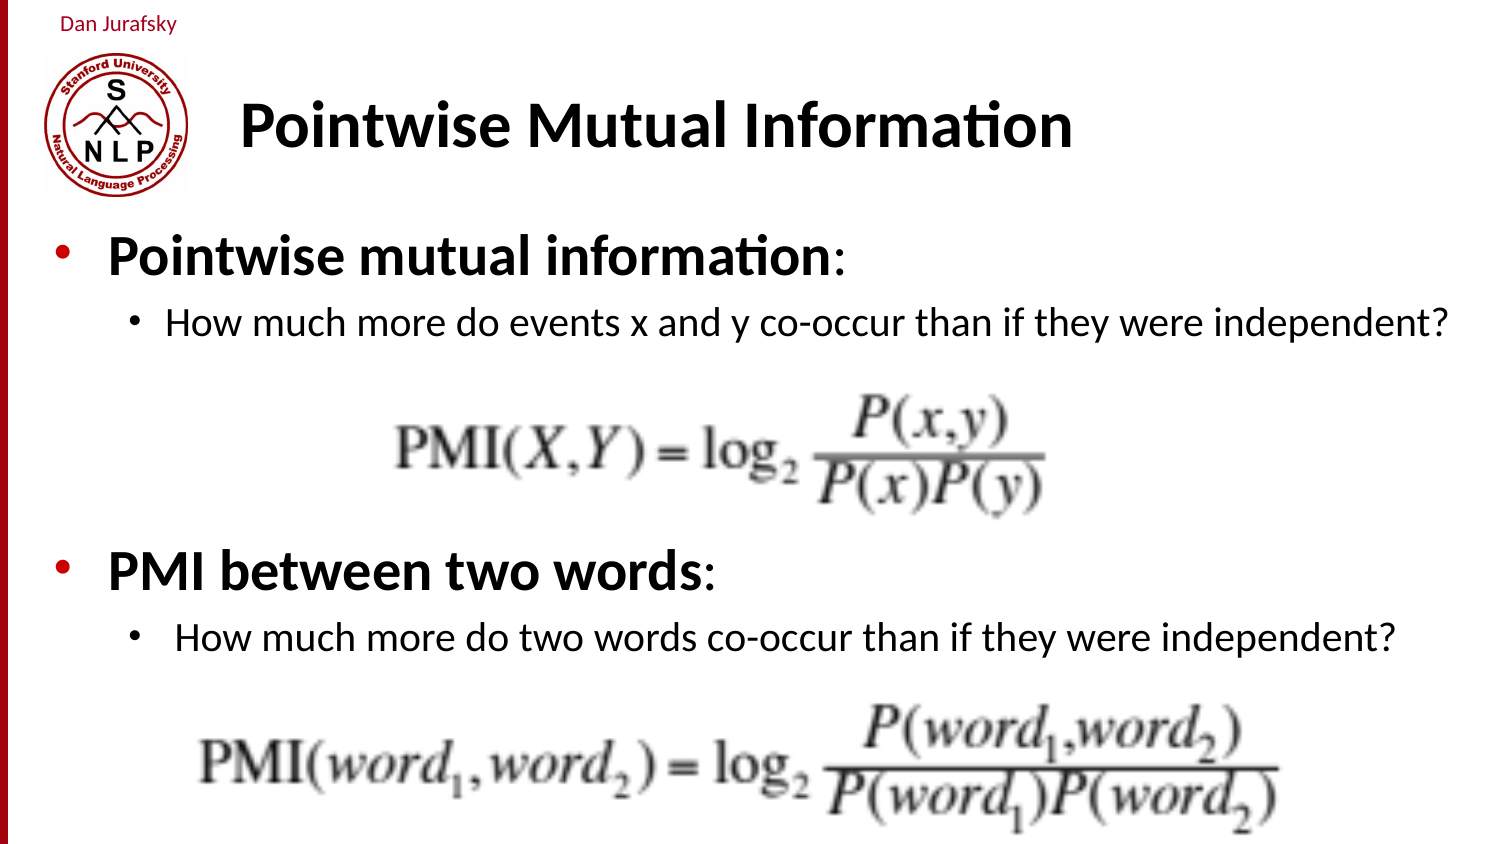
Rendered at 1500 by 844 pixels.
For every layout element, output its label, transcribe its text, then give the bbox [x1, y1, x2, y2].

title Pointwise Mutual Information [225, 46, 1450, 169]
list Pointwise mutual information: How much more do events x and y co-occur than if they were independent? PMI between two words: How much more do two words co-occur than if they were independent? [37, 209, 1500, 772]
picture [44, 53, 188, 197]
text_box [191, 694, 1288, 840]
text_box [387, 384, 1051, 525]
